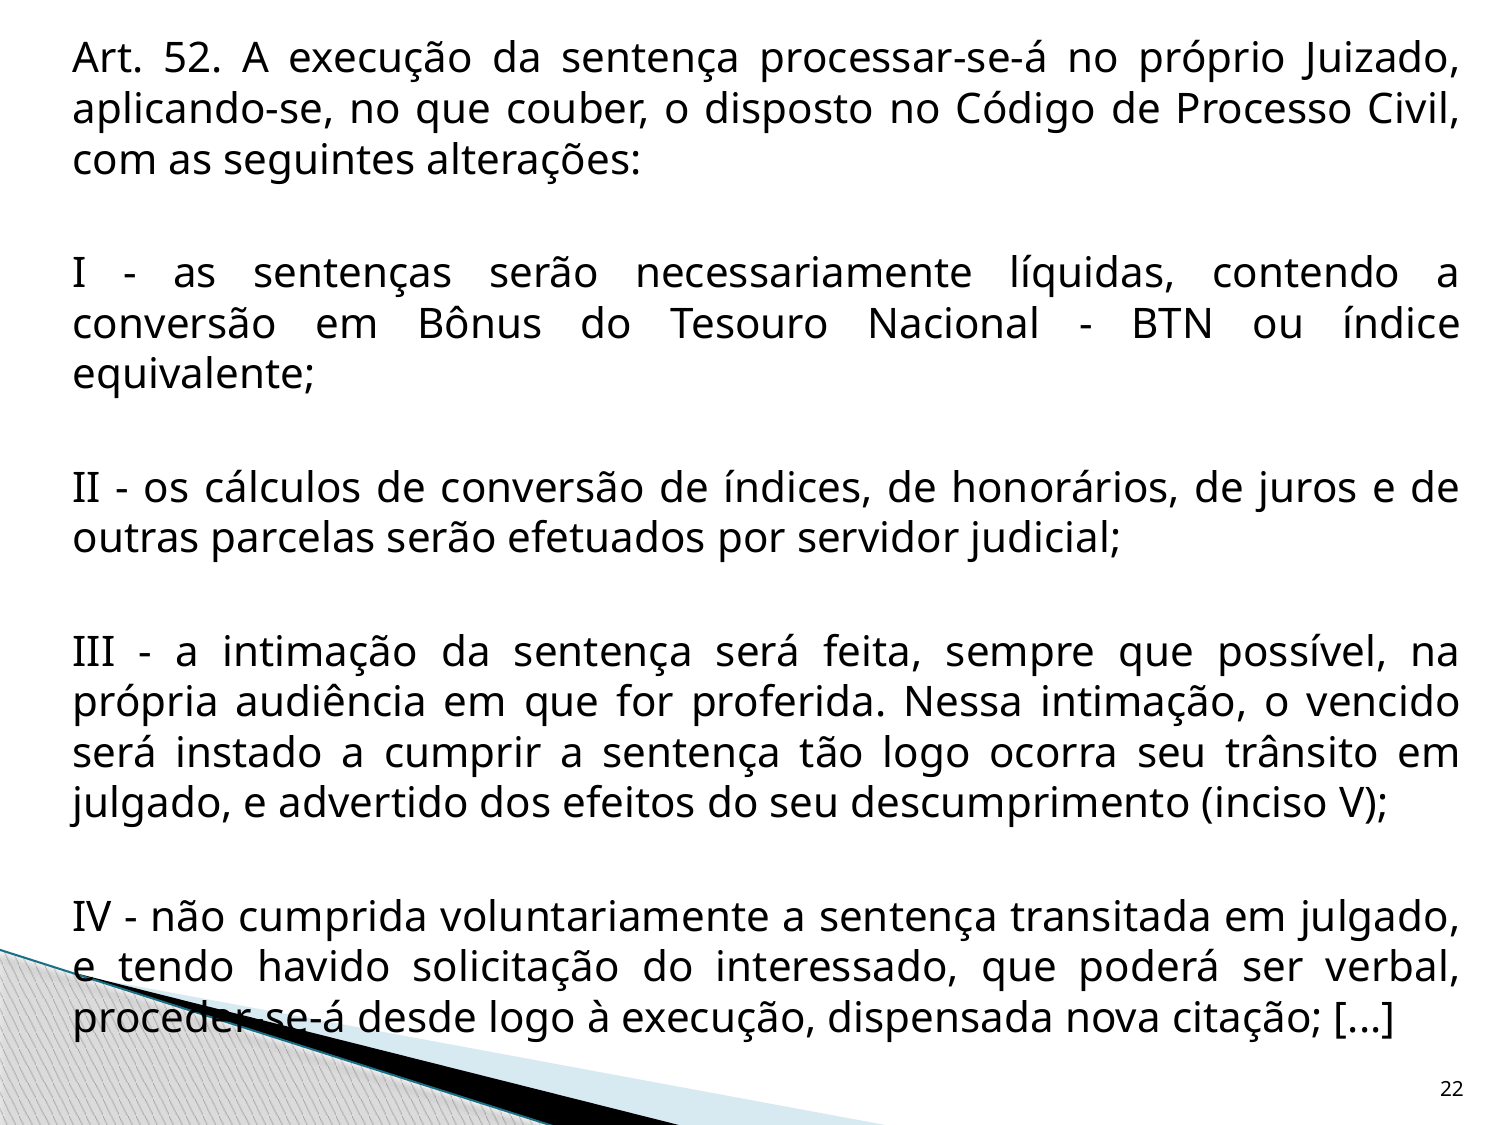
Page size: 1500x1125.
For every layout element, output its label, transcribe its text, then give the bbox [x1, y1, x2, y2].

slide_number 22 [1418, 1051, 1479, 1112]
list Art. 52. A execução da sentença processar-se-á no próprio Juizado, aplicando-se, no que couber, o disposto no Código de Processo Civil, com as seguintes alterações: I - as sentenças serão necessariamente líquidas, contendo a conversão em Bônus do Tesouro Nacional - BTN ou índice equivalente; II - os cálculos de conversão de índices, de honorários, de juros e de outras parcelas serão efetuados por servidor judicial; III - a intimação da sentença será feita, sempre que possível, na própria audiência em que for proferida. Nessa intimação, o vencido será instado a cumprir a sentença tão logo ocorra seu trânsito em julgado, e advertido dos efeitos do seu descumprimento (inciso V); IV - não cumprida voluntariamente a sentença transitada em julgado, e tendo havido solicitação do interessado, que poderá ser verbal, proceder-se-á desde logo à execução, dispensada nova citação; [...] [0, 23, 1477, 1090]
